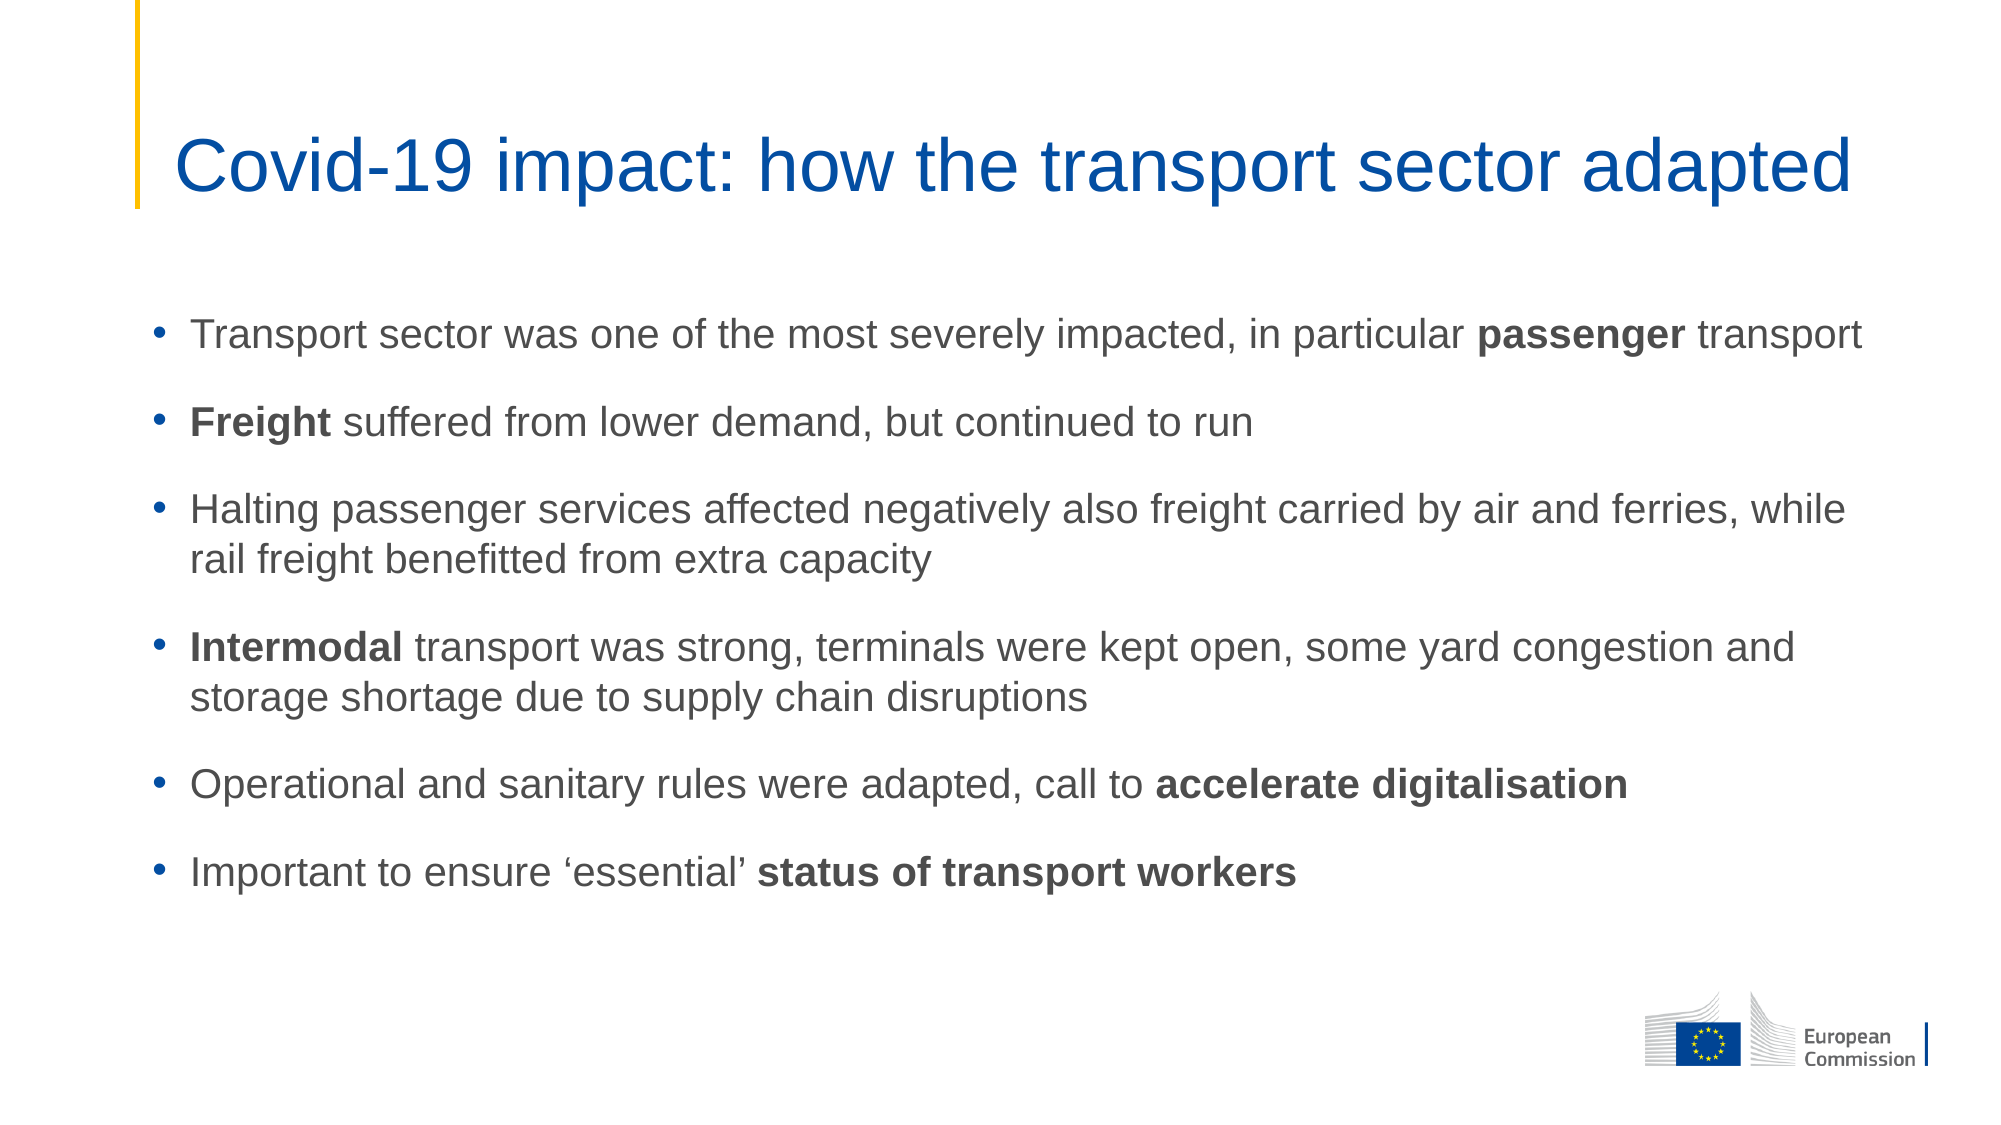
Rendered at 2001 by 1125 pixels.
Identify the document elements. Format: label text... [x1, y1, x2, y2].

list Transport sector was one of the most severely impacted, in particular passenger transport Freight suffered from lower demand, but continued to run Halting passenger services affected negatively also freight carried by air and ferries, while rail freight benefitted from extra capacity Intermodal transport was strong, terminals were kept open, some yard congestion and storage shortage due to supply chain disruptions Operational and sanitary rules were adapted, call to accelerate digitalisation Important to ensure ‘essential’ status of transport workers [137, 299, 1927, 937]
title Covid-19 impact: how the transport sector adapted [159, 79, 1885, 208]
picture [1645, 991, 1928, 1066]
